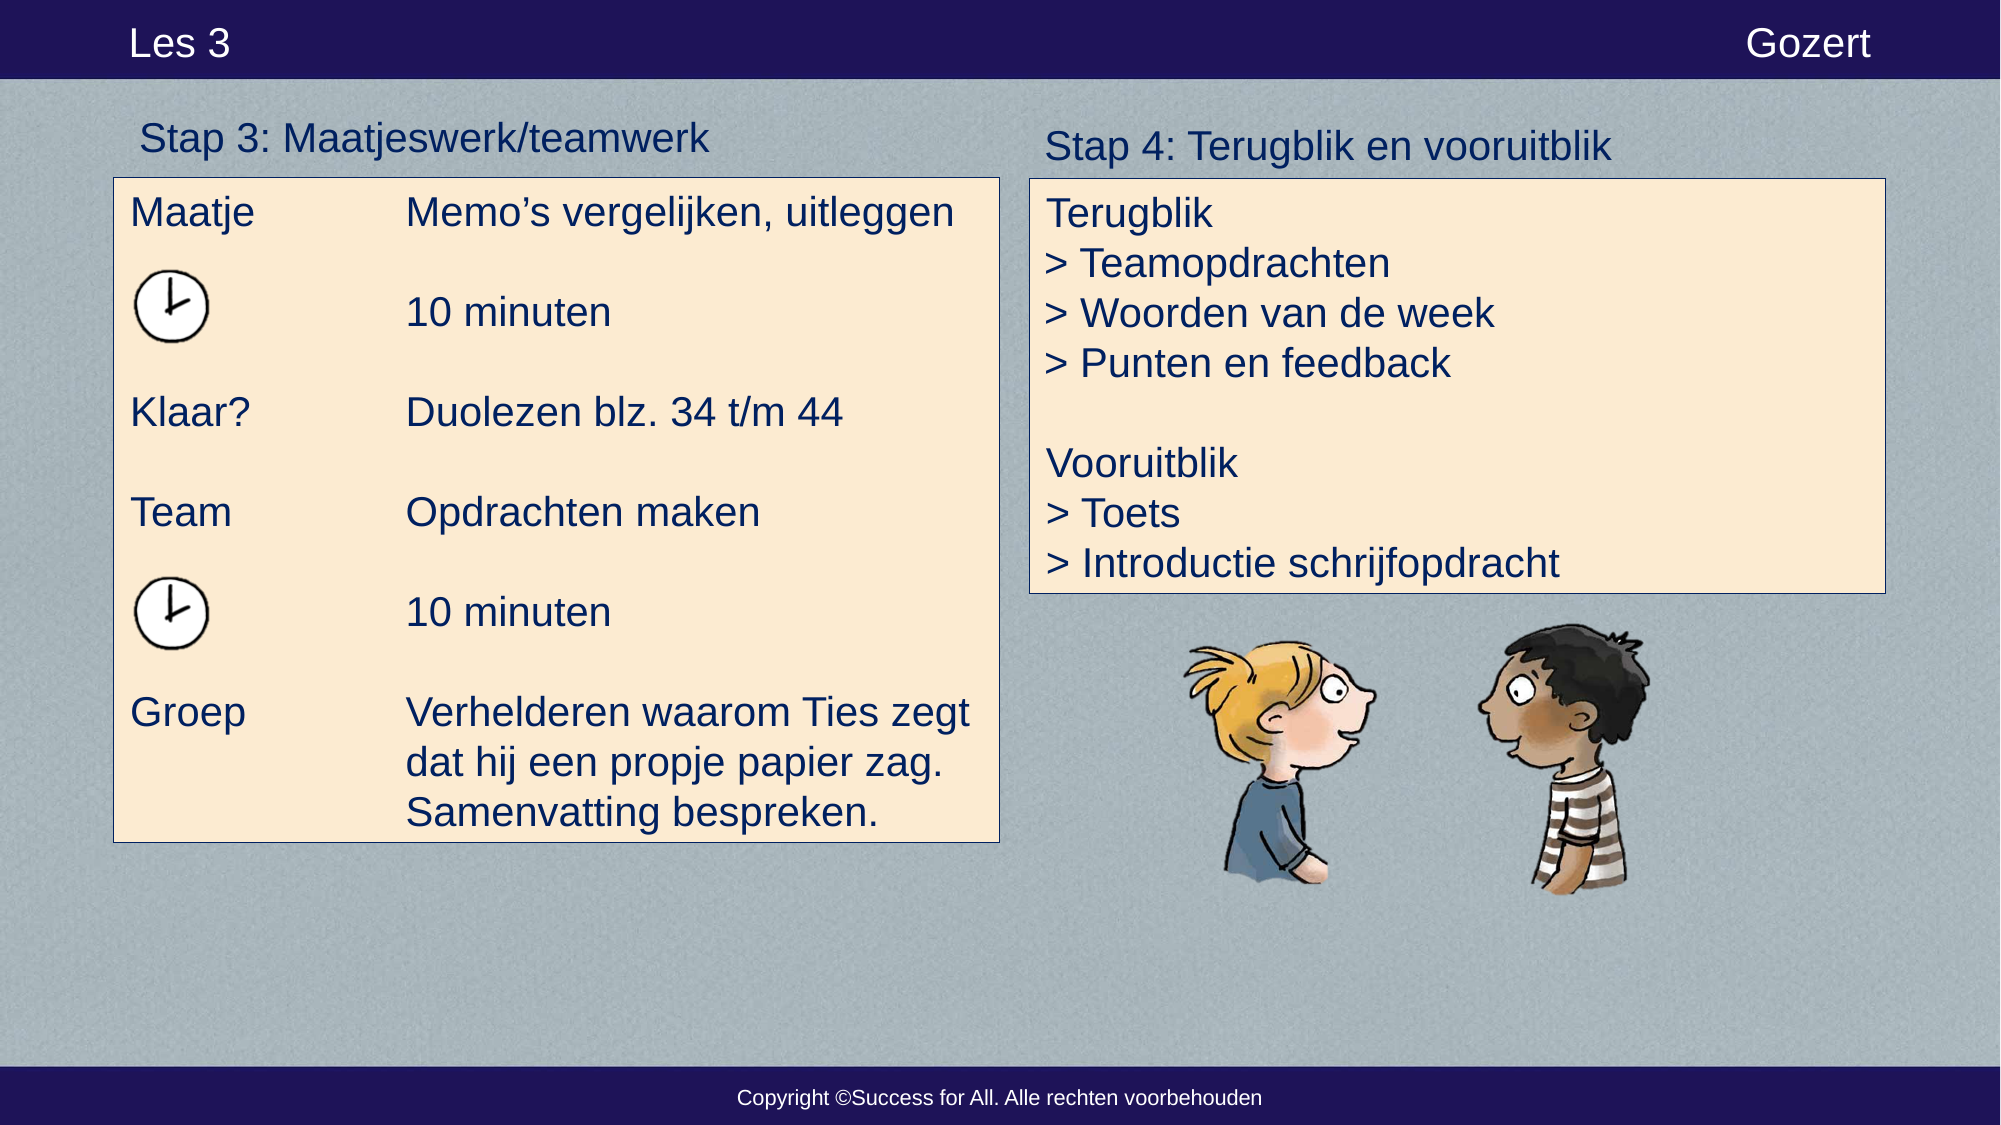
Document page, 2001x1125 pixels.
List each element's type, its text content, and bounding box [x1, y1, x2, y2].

text_box Maatje Memo’s vergelijken, uitleggen 10 minuten Klaar? Duolezen blz. 34 t/m 44 Team Opdrachten maken 10 minuten Groep Verhelderen waarom Ties zegt dat hij een propje papier zag. Samenvatting bespreken. [113, 177, 1000, 843]
text_box Copyright ©Success for All. Alle rechten voorbehouden [0, 1076, 2000, 1125]
text_box Gozert [999, 8, 1886, 73]
text_box Stap 3: Maatjeswerk/teamwerk [124, 103, 917, 169]
text_box Les 3 [114, 8, 354, 73]
text_box Stap 4: Terugblik en vooruitblik [1029, 111, 1822, 177]
text_box Terugblik > Teamopdrachten > Woorden van de week > Punten en feedback Vooruitblik > Toets > Introductie schrijfopdracht [1029, 178, 1886, 594]
picture [0, 0, 2001, 1125]
